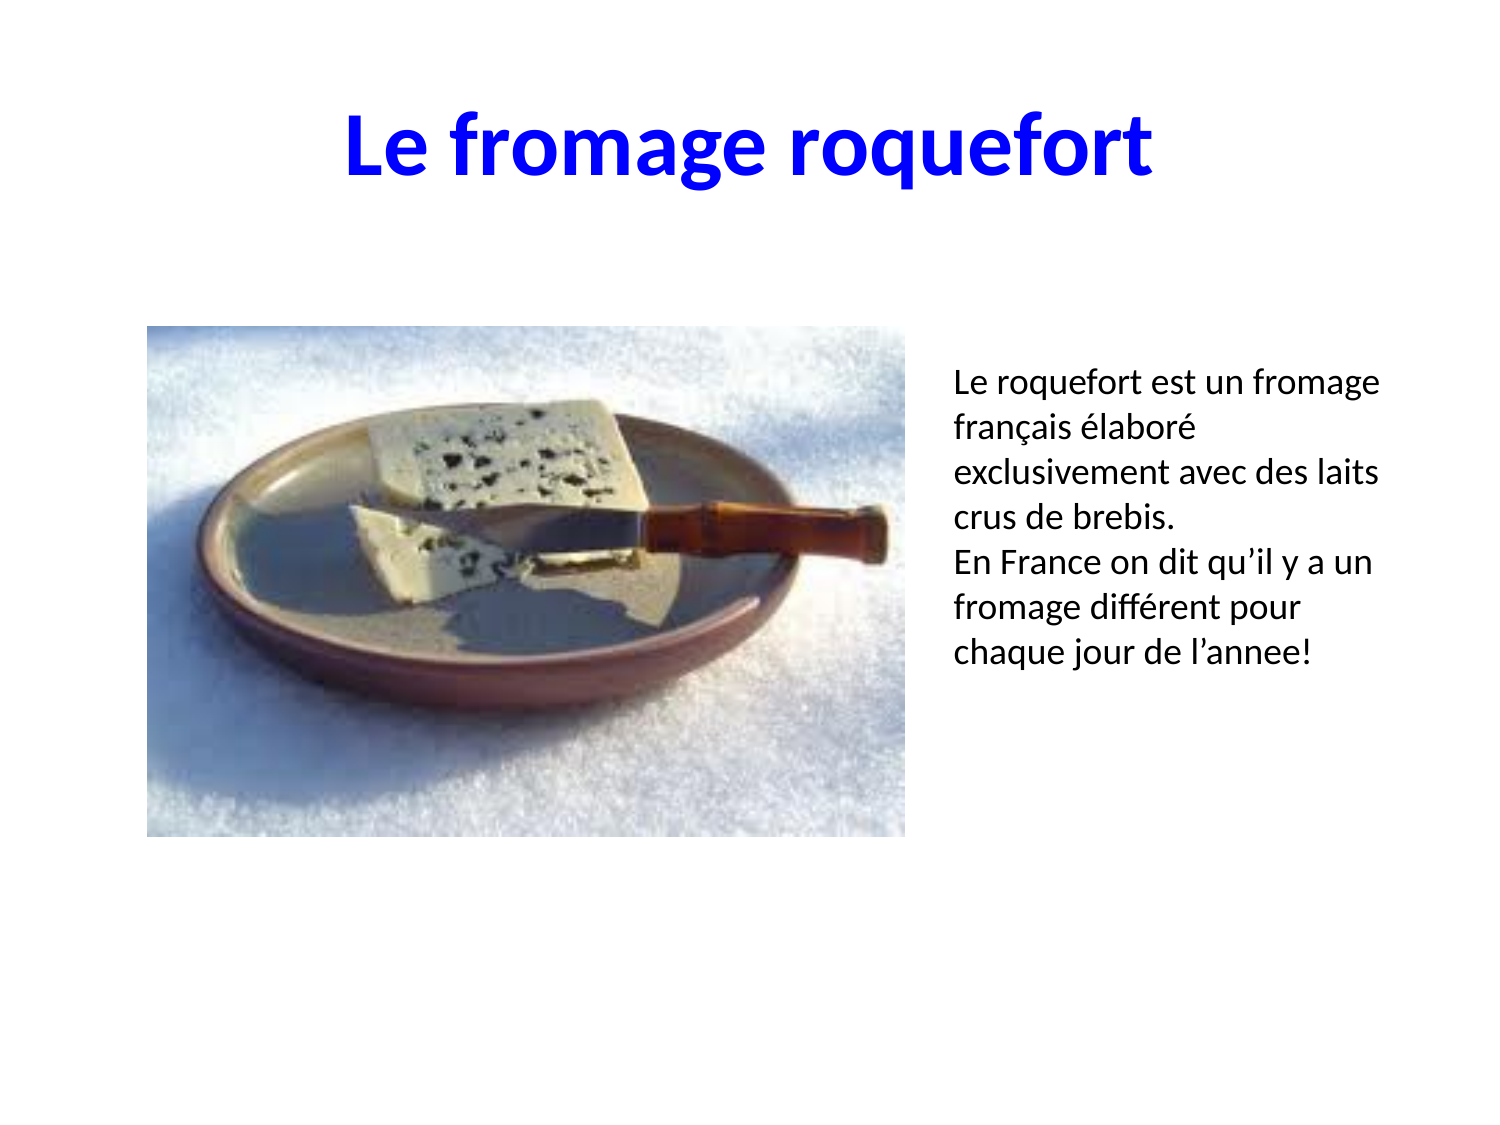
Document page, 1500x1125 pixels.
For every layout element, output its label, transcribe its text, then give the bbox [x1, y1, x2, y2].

text_box Le roquefort est un fromage français élaboré exclusivement avec des laits crus de brebis. En France on dit qu’il y a un fromage différent pour chaque jour de l’annee! [939, 349, 1436, 680]
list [147, 326, 905, 837]
title Le fromage roquefort [74, 44, 1426, 233]
